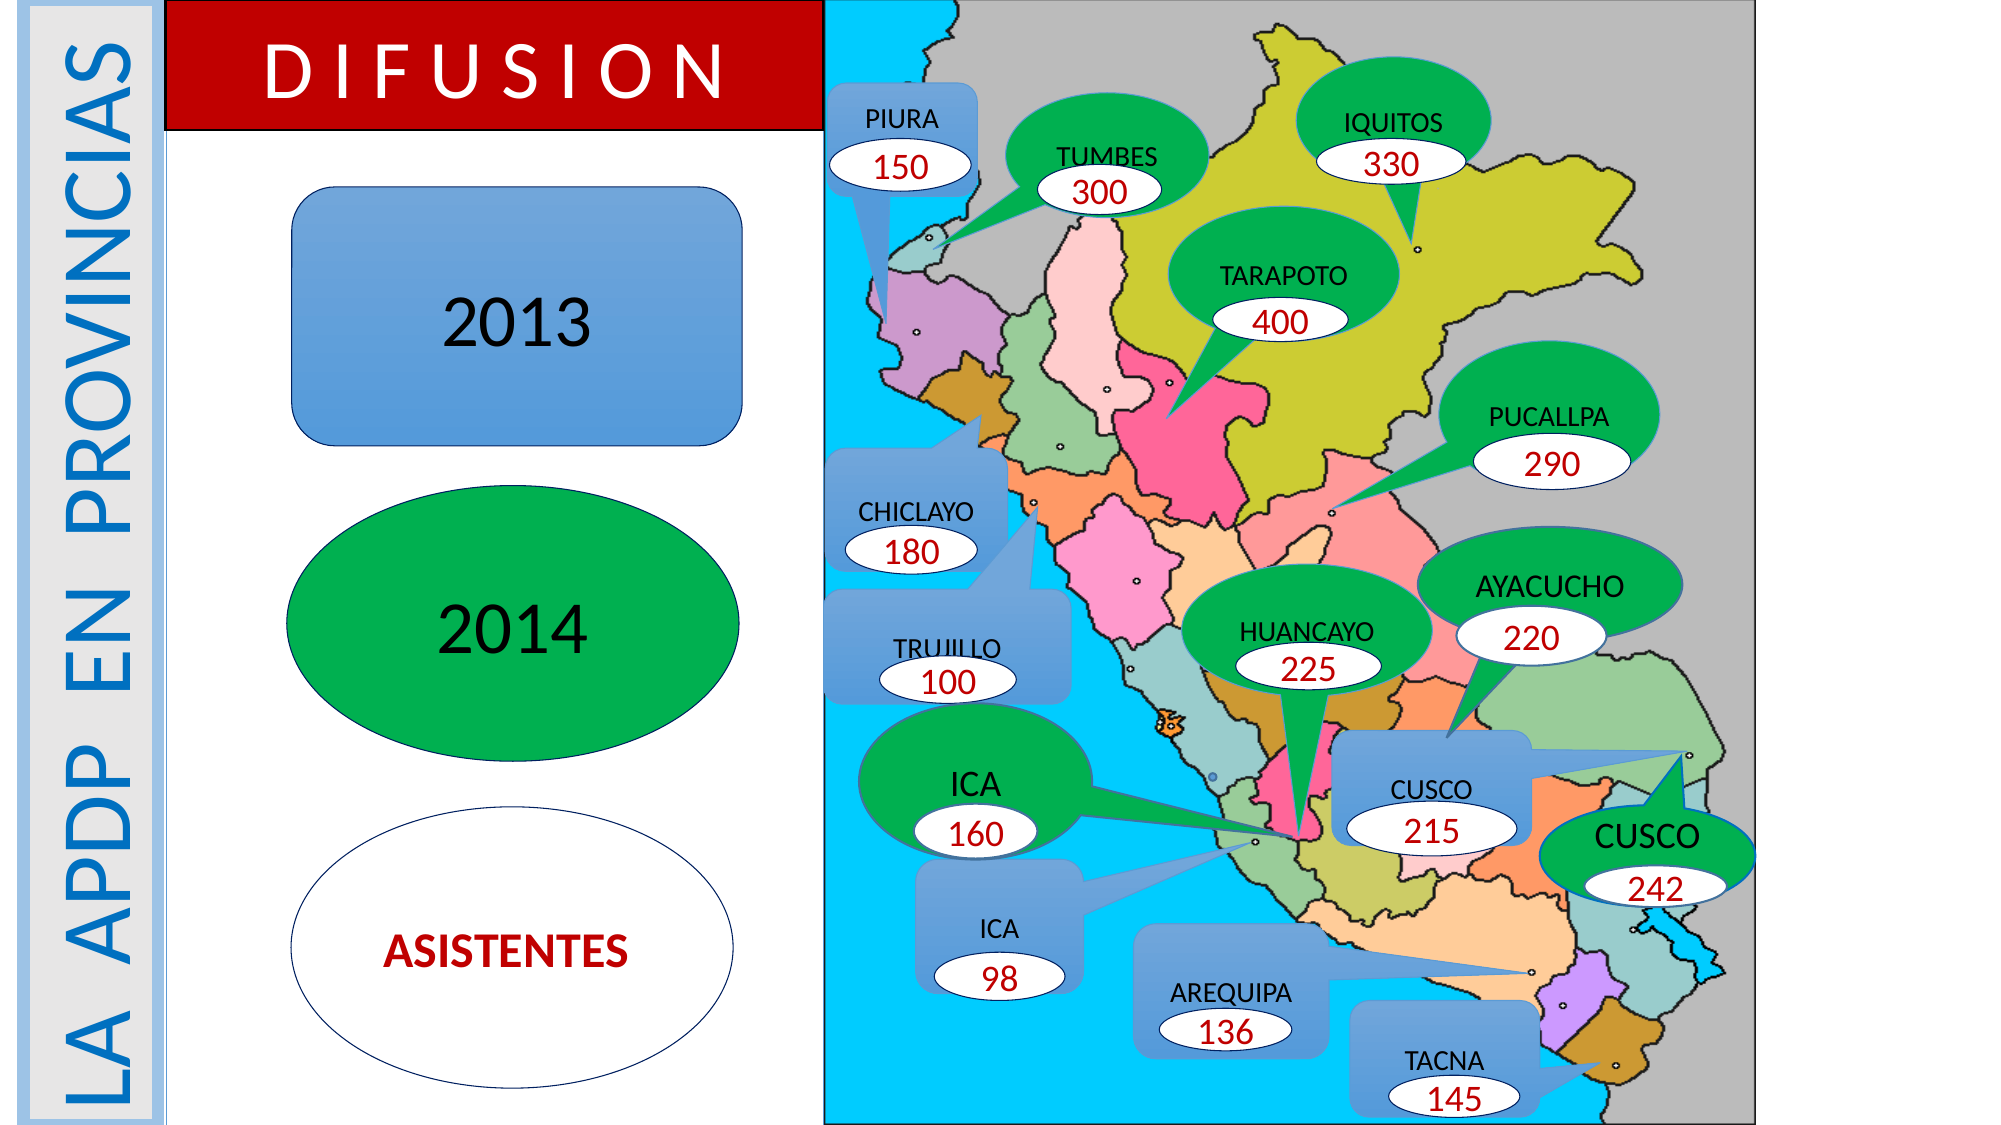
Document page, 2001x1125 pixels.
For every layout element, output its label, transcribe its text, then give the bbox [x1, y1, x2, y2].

text_box [166, 131, 824, 1125]
text_box LA APDP EN PROVINCIAS [23, 0, 158, 1125]
text_box 2014 [286, 485, 740, 762]
text_box 2013 [291, 186, 743, 447]
text_box ASISTENTES [290, 806, 734, 1089]
text_box D I F U S I O N [164, 0, 824, 131]
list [824, 0, 1756, 1125]
